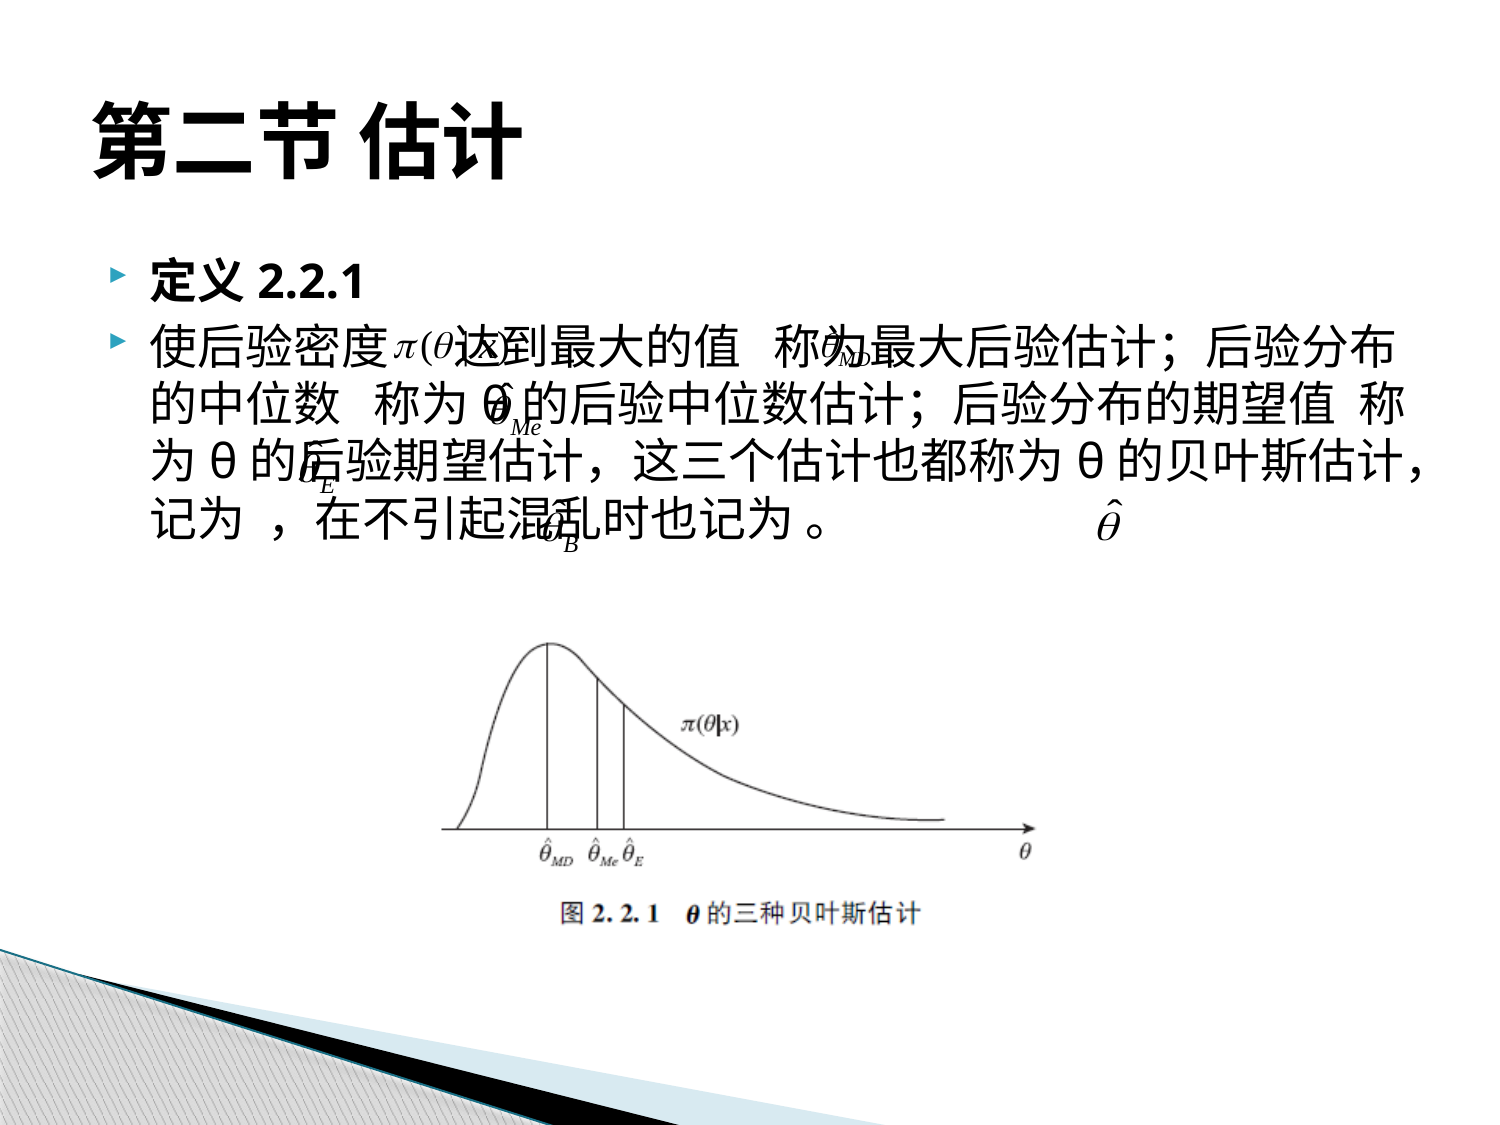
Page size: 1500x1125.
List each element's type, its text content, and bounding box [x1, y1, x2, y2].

title 第二节 估计 [75, 45, 1425, 233]
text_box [389, 322, 516, 376]
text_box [1089, 491, 1129, 551]
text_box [535, 491, 587, 563]
picture [304, 620, 1107, 947]
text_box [483, 374, 552, 446]
list 定义2.2.1 使后验密度 达到最大的值 称为最大后验估计；后验分布的中位数 称为θ的后验中位数估计；后验分布的期望值 称为θ的后验期望估计，这三个估计也都称为θ的贝叶斯估计，记为 ，在不引起混乱时也记为 。 [75, 243, 1425, 986]
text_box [815, 320, 880, 376]
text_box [292, 432, 343, 505]
